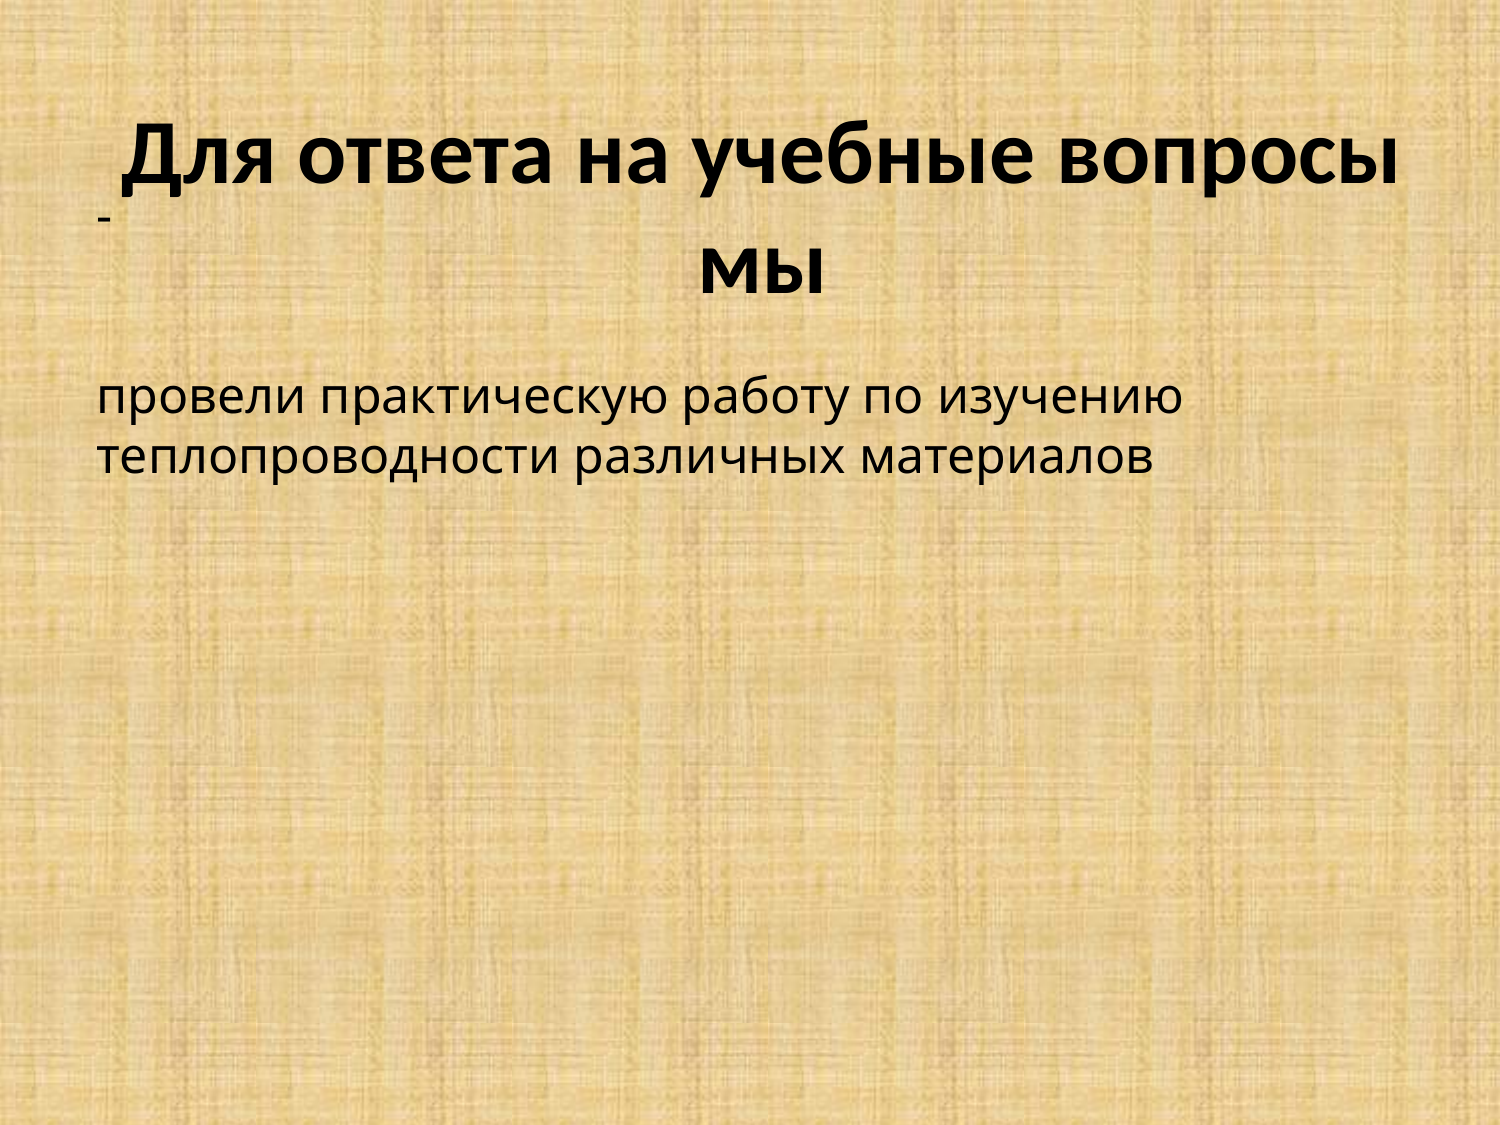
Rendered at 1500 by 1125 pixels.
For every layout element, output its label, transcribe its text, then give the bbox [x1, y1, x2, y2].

picture [0, 0, 1500, 1125]
title Для ответа на учебные вопросы мы [50, 23, 1475, 161]
text_box - провели практическую работу по изучению теплопроводности различных материалов [81, 175, 1418, 491]
